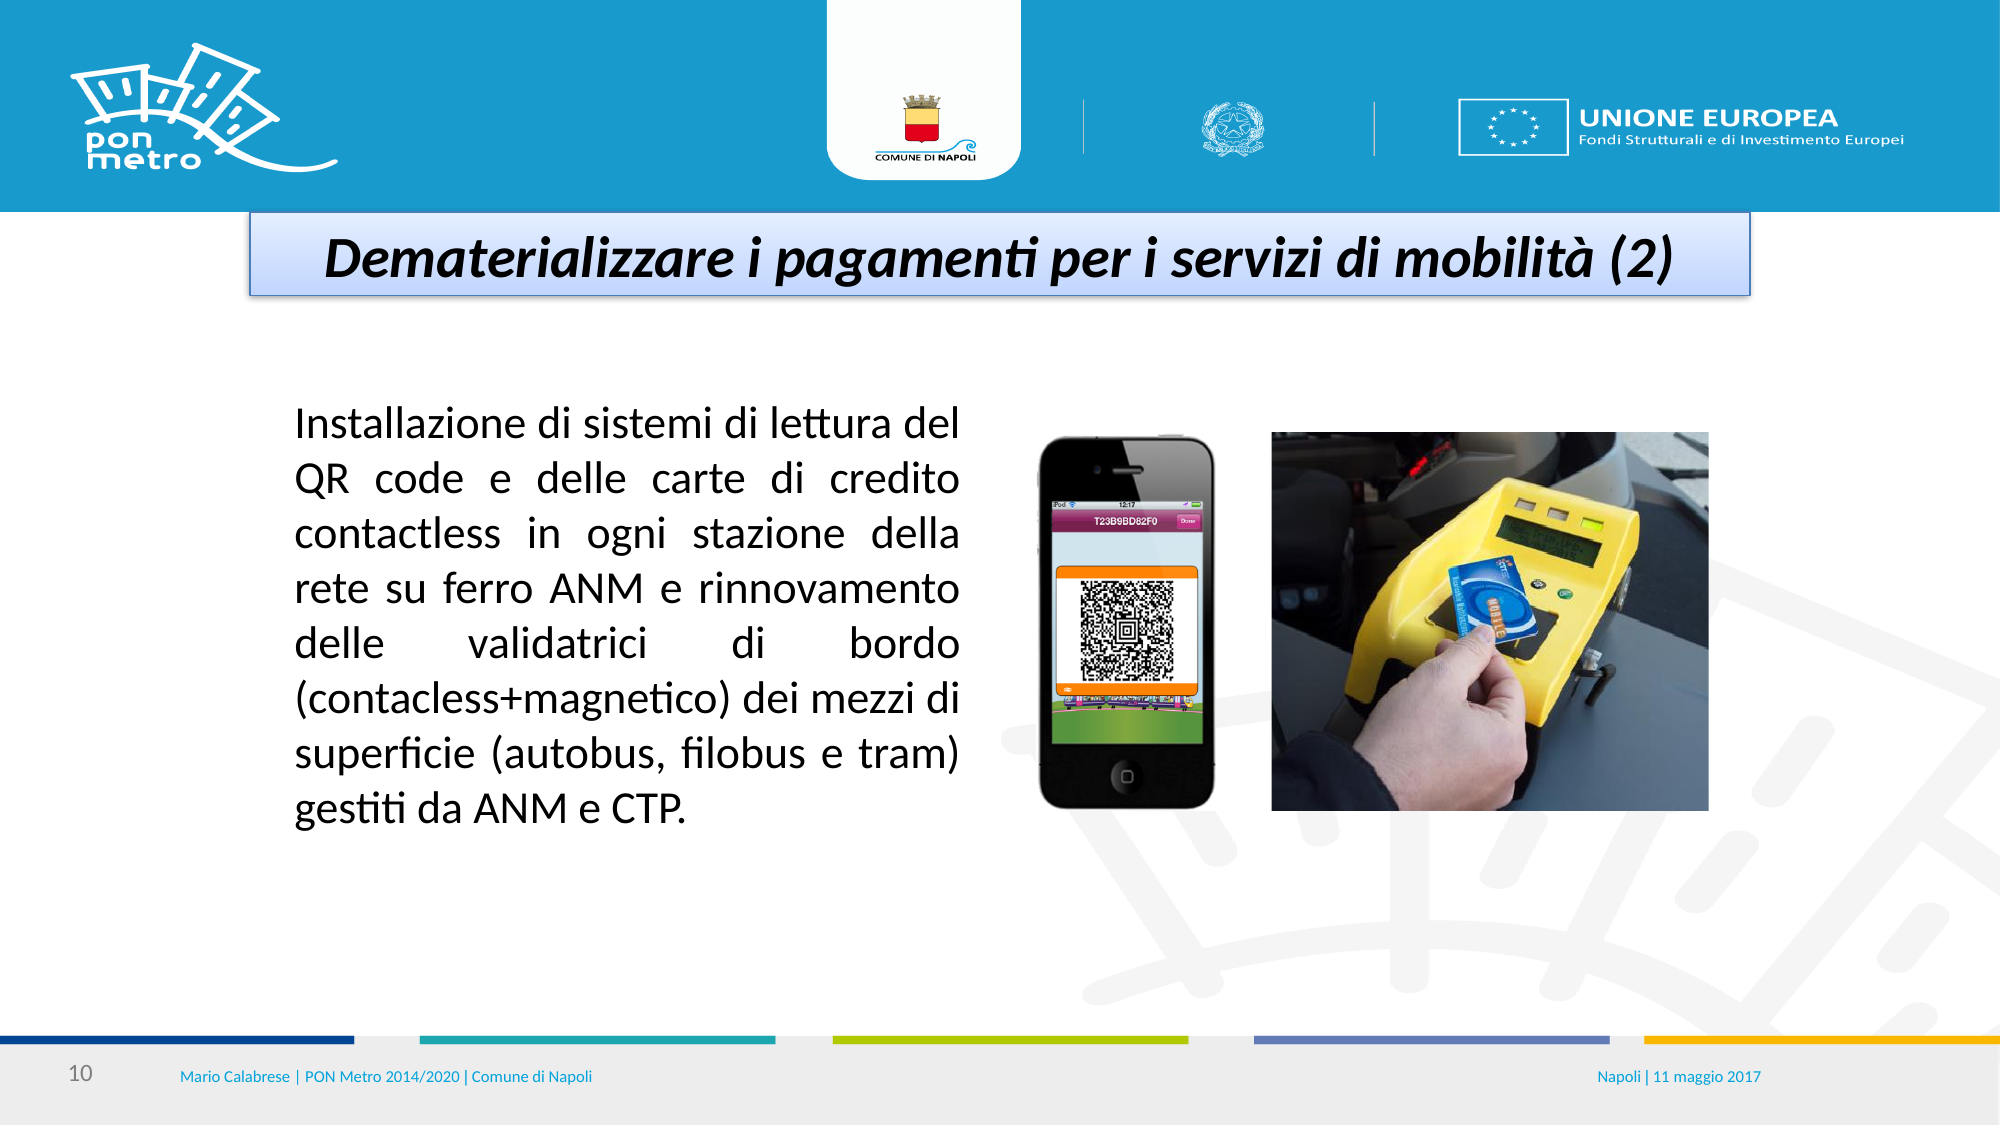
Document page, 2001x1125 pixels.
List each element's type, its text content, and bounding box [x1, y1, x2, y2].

list Installazione di sistemi di lettura del QR code e delle carte di credito contactless in ogni stazione della rete su ferro ANM e rinnovamento delle validatrici di bordo (contacless+magnetico) dei mezzi di superficie (autobus, filobus e tram) gestiti da ANM e CTP. [279, 385, 977, 972]
picture [0, 0, 2000, 212]
text_box Dematerializzare i pagamenti per i servizi di mobilità (2) [249, 211, 1751, 296]
picture [0, 432, 2000, 1125]
